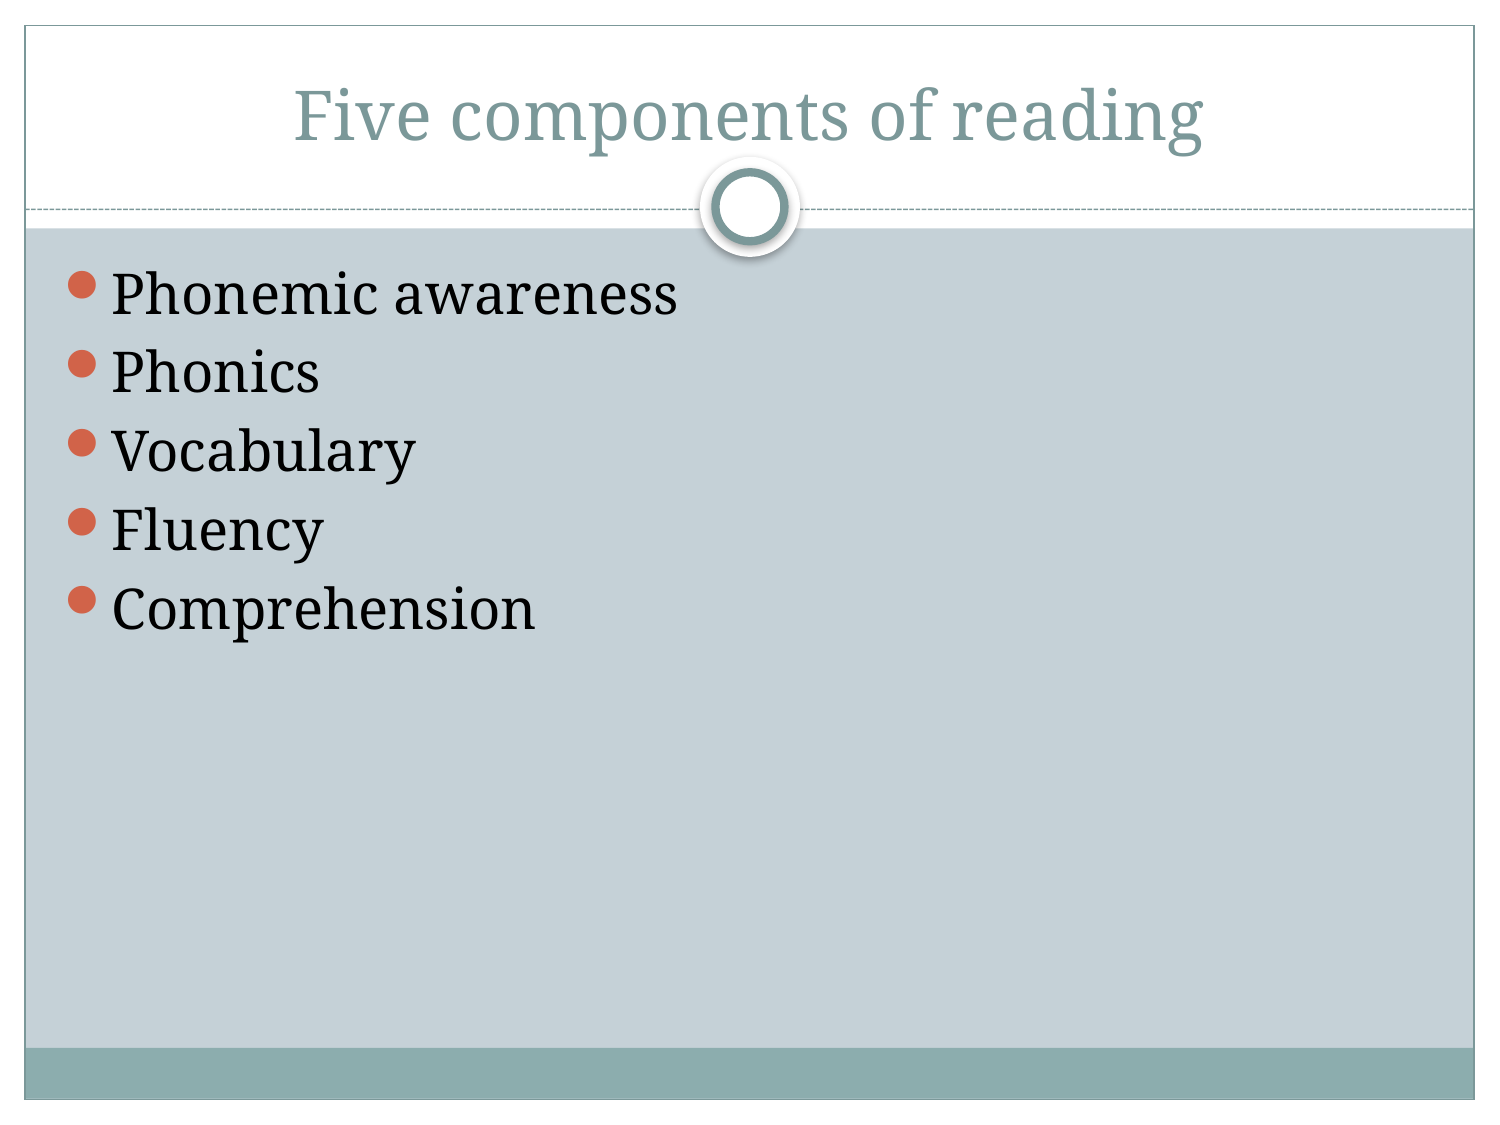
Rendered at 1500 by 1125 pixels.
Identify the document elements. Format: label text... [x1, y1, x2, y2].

title Five components of reading [49, 37, 1450, 162]
list Phonemic awareness Phonics Vocabulary Fluency Comprehension [49, 250, 1445, 1001]
